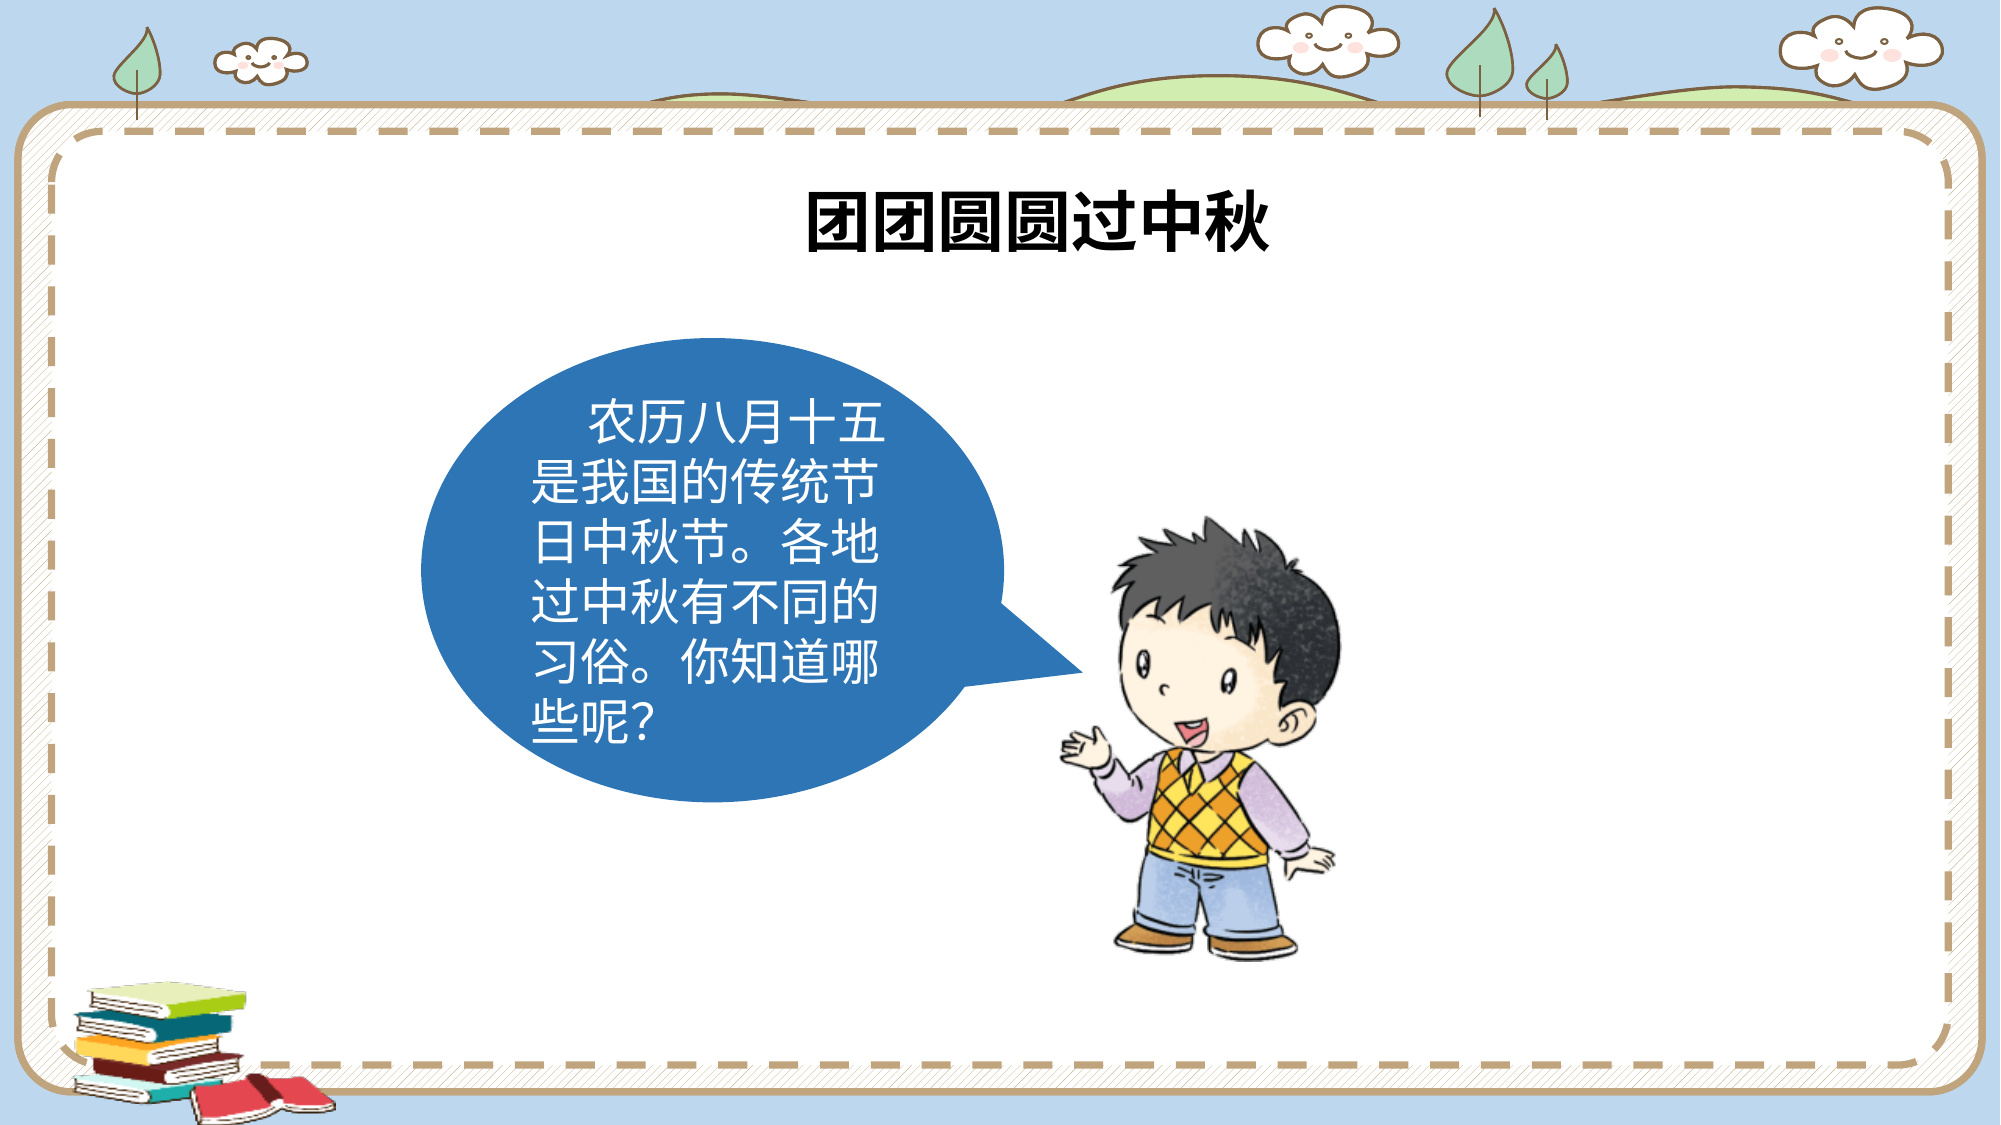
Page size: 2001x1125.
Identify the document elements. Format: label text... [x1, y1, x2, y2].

text_box 农历八月十五是我国的传统节日中秋节。各地过中秋有不同的习俗。你知道哪些呢？ [421, 338, 1059, 803]
picture [71, 981, 336, 1125]
picture [1059, 515, 1342, 962]
text_box 团团圆圆过中秋 [789, 172, 1287, 268]
